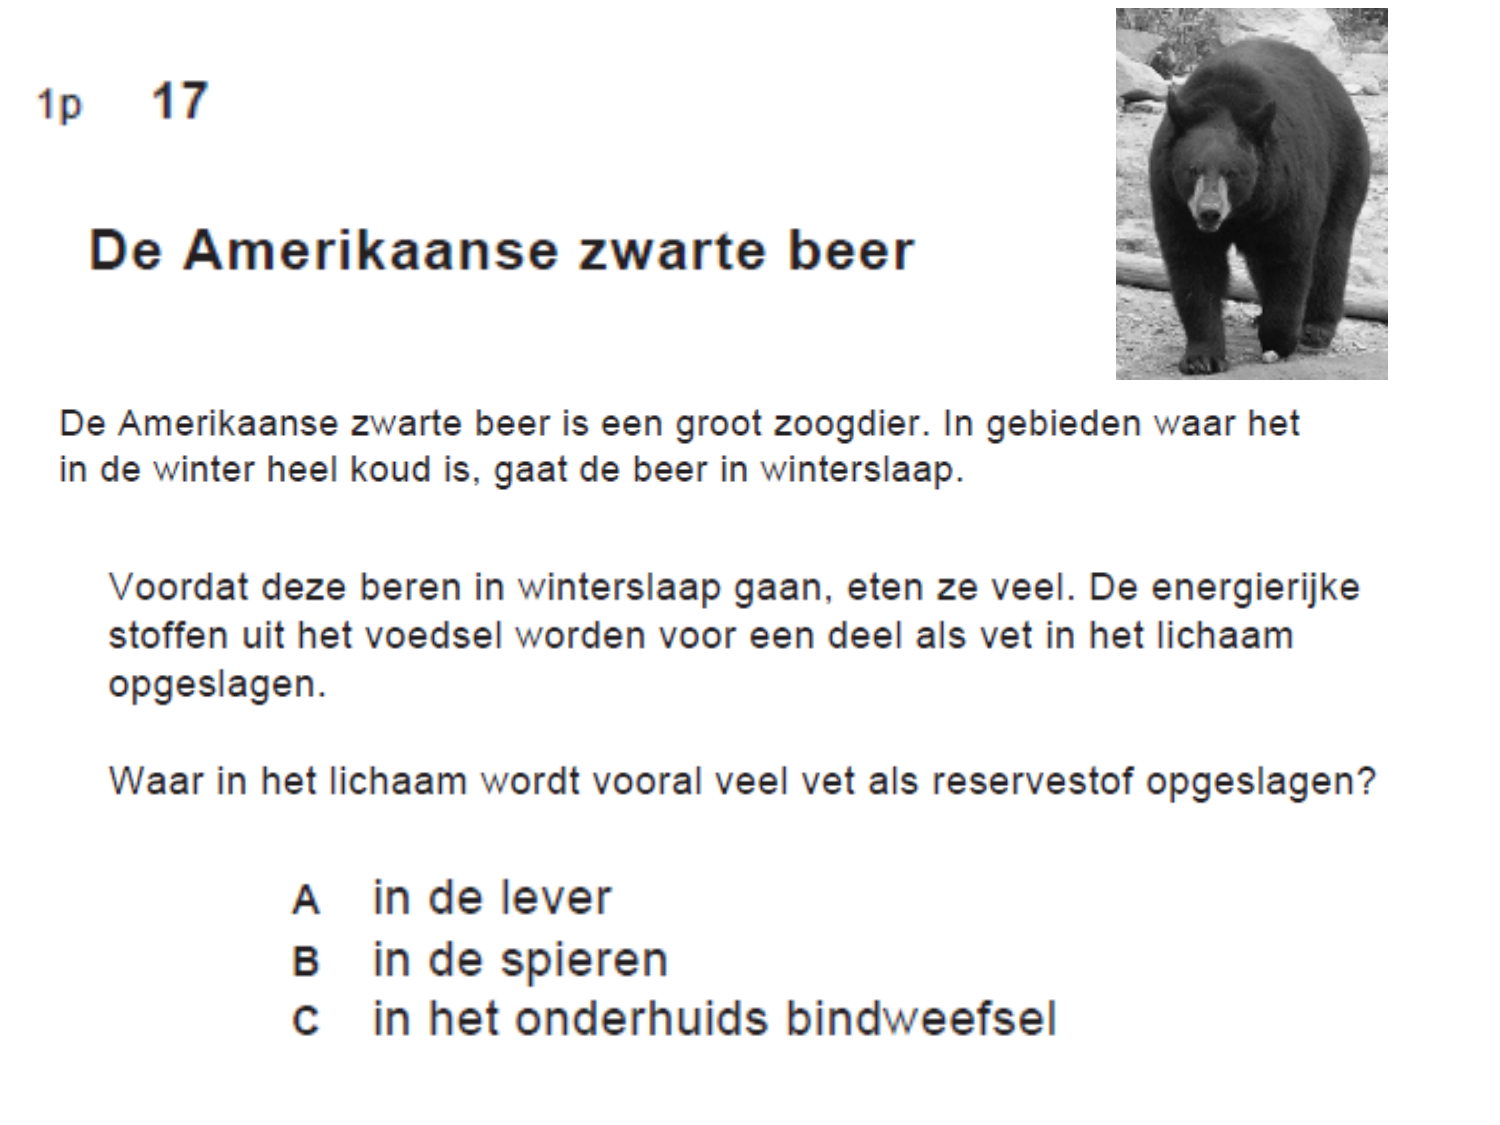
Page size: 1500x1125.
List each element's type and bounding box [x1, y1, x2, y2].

picture [76, 207, 924, 293]
picture [1115, 8, 1389, 380]
picture [278, 869, 1085, 1071]
picture [102, 550, 1386, 717]
picture [52, 390, 1313, 508]
picture [98, 754, 1386, 814]
picture [17, 42, 219, 177]
